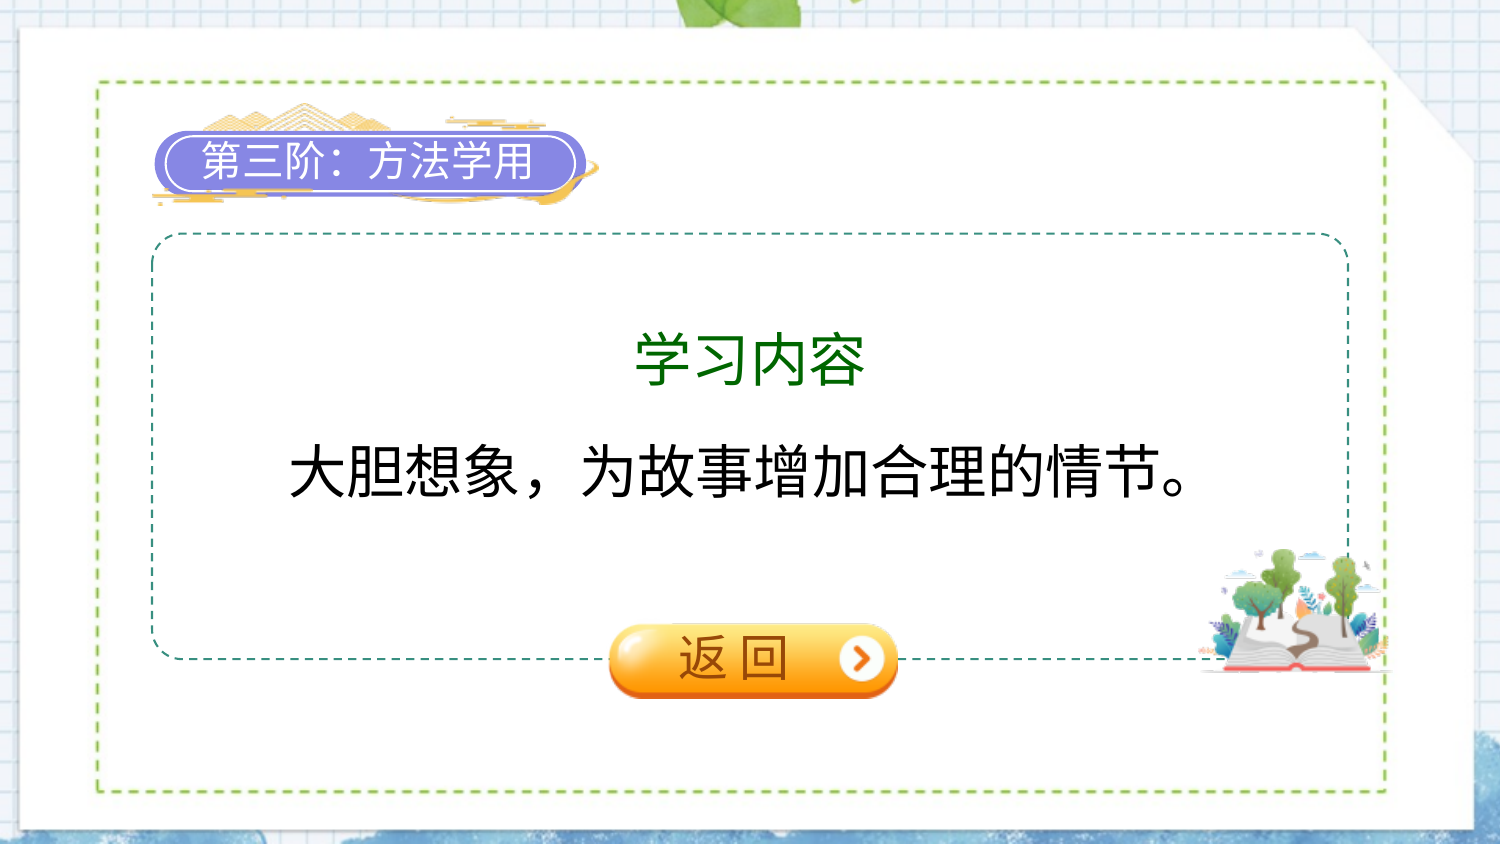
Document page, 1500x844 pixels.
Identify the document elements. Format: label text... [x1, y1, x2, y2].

text_box 大胆想象，为故事增加合理的情节。 [273, 406, 1463, 513]
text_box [602, 611, 898, 699]
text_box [151, 103, 599, 206]
picture [0, 0, 1500, 844]
text_box [150, 232, 1350, 661]
text_box 学习内容 [436, 295, 1064, 401]
